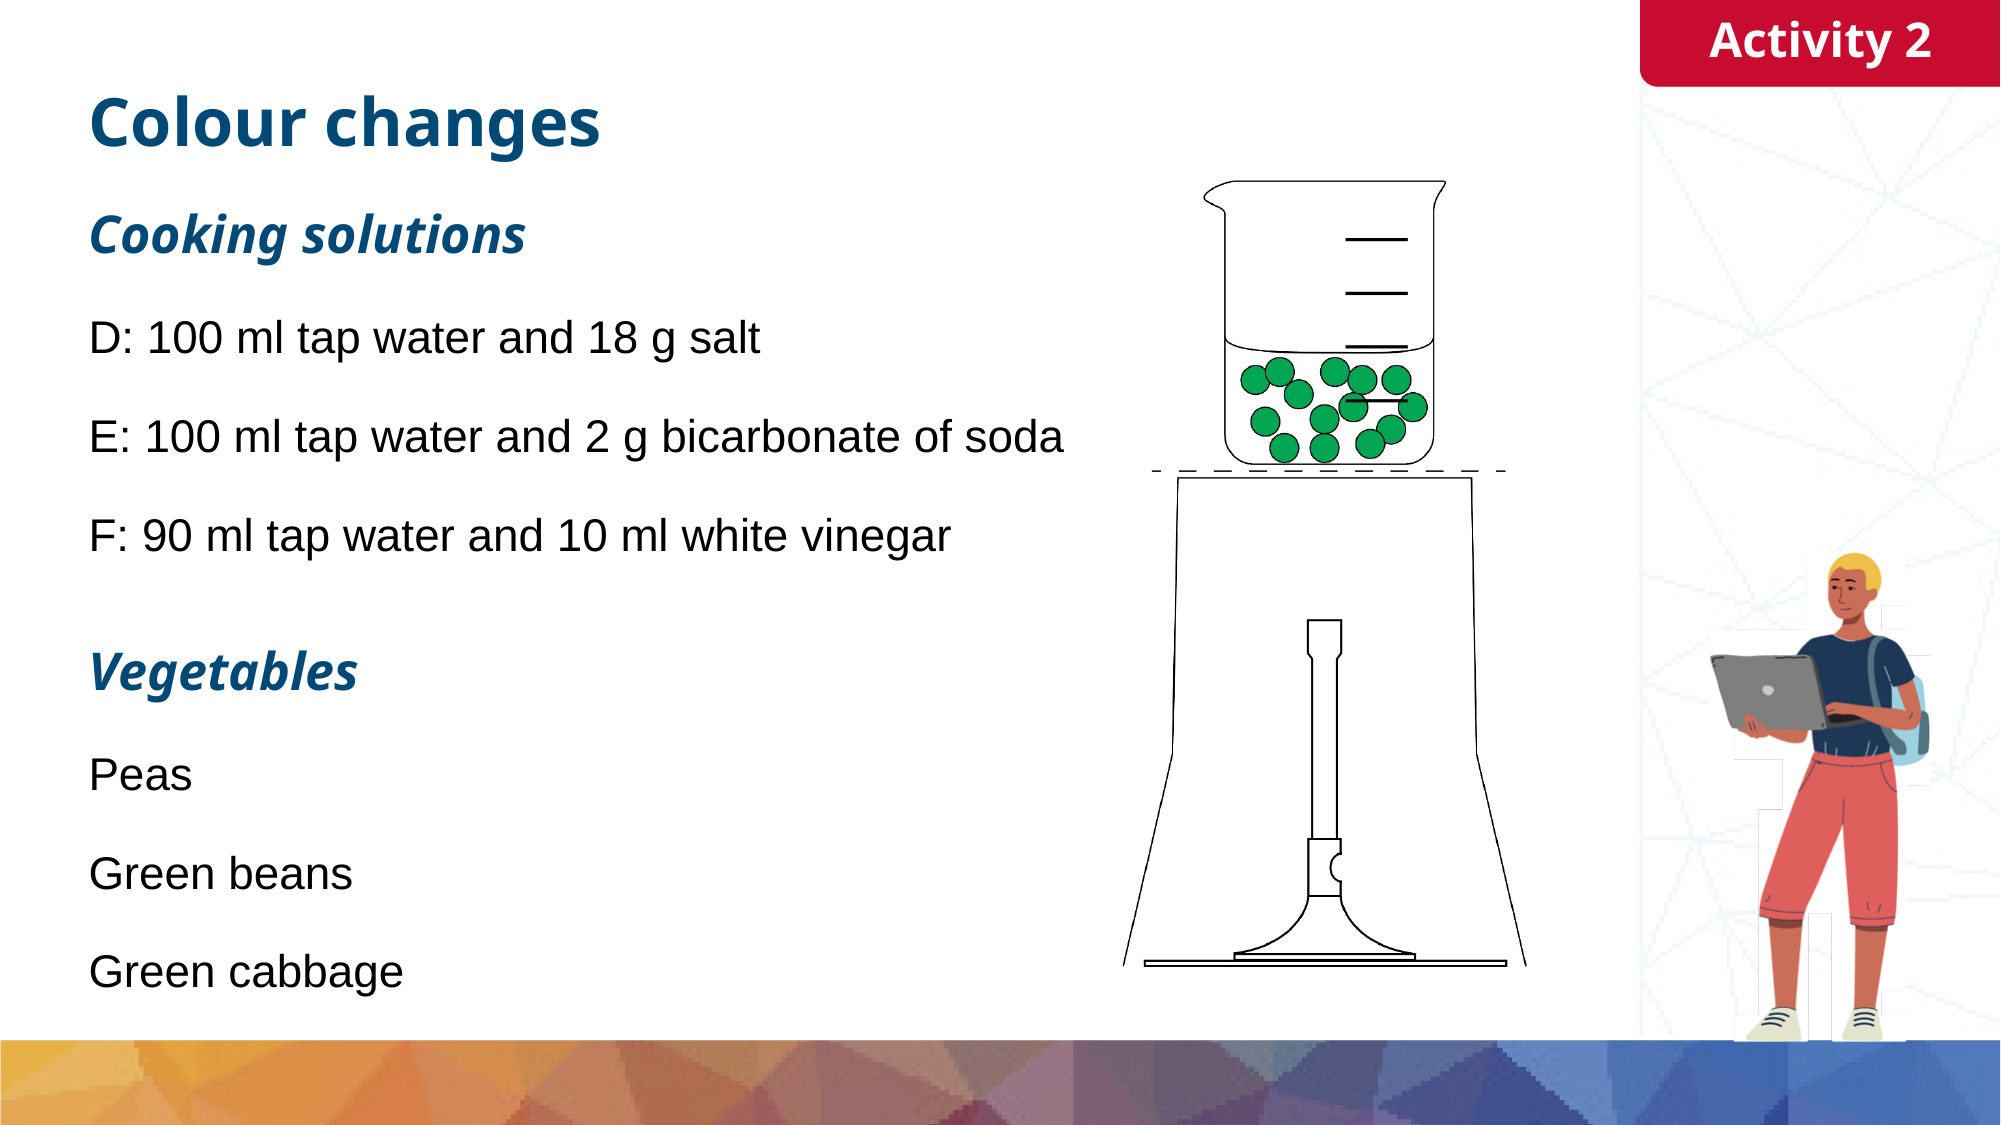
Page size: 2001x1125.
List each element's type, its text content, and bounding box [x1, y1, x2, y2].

title Colour changes [88, 88, 1565, 161]
list Cooking solutions D: 100 ml tap water and 18 g salt E: 100 ml tap water and 2 g bicarbonate of soda F: 90 ml tap water and 10 ml white vinegar Vegetables Peas Green beans Green cabbage [88, 206, 1554, 1015]
picture [0, 0, 2001, 1125]
picture [1104, 160, 1554, 988]
